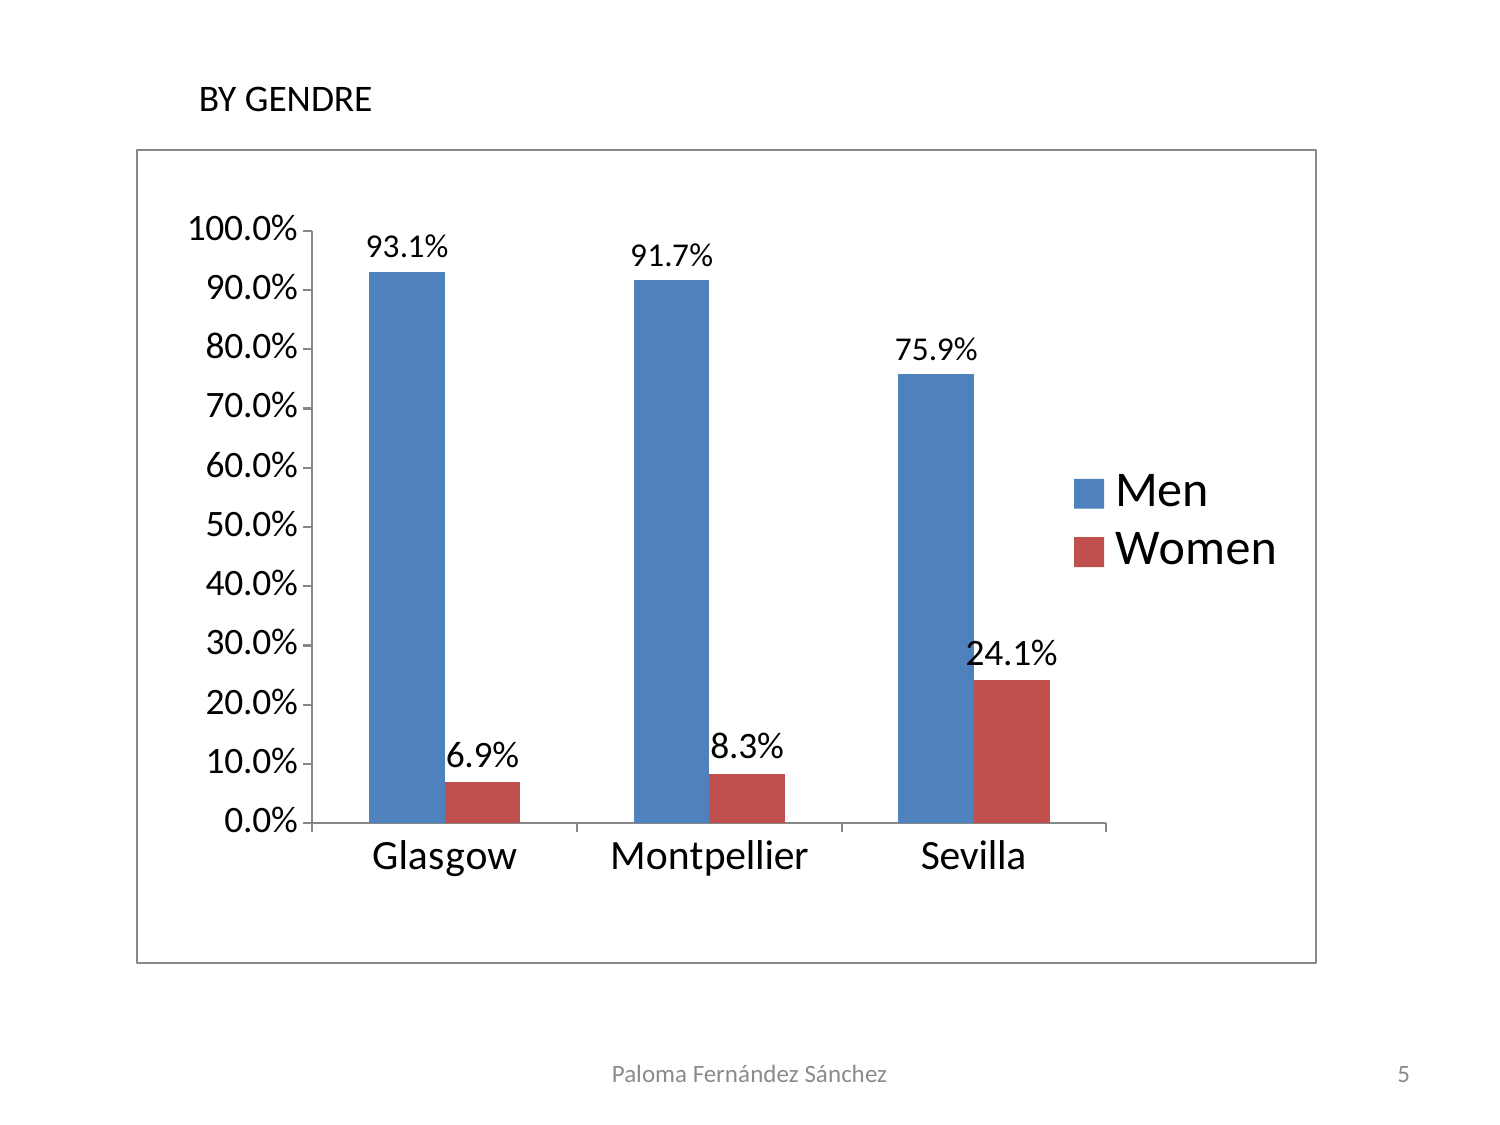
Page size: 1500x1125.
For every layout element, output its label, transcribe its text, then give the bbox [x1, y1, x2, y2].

footer Paloma Fernández Sánchez [512, 1042, 988, 1103]
chart [135, 148, 1318, 965]
text_box BY GENDRE [184, 66, 388, 127]
slide_number 5 [1074, 1042, 1425, 1103]
